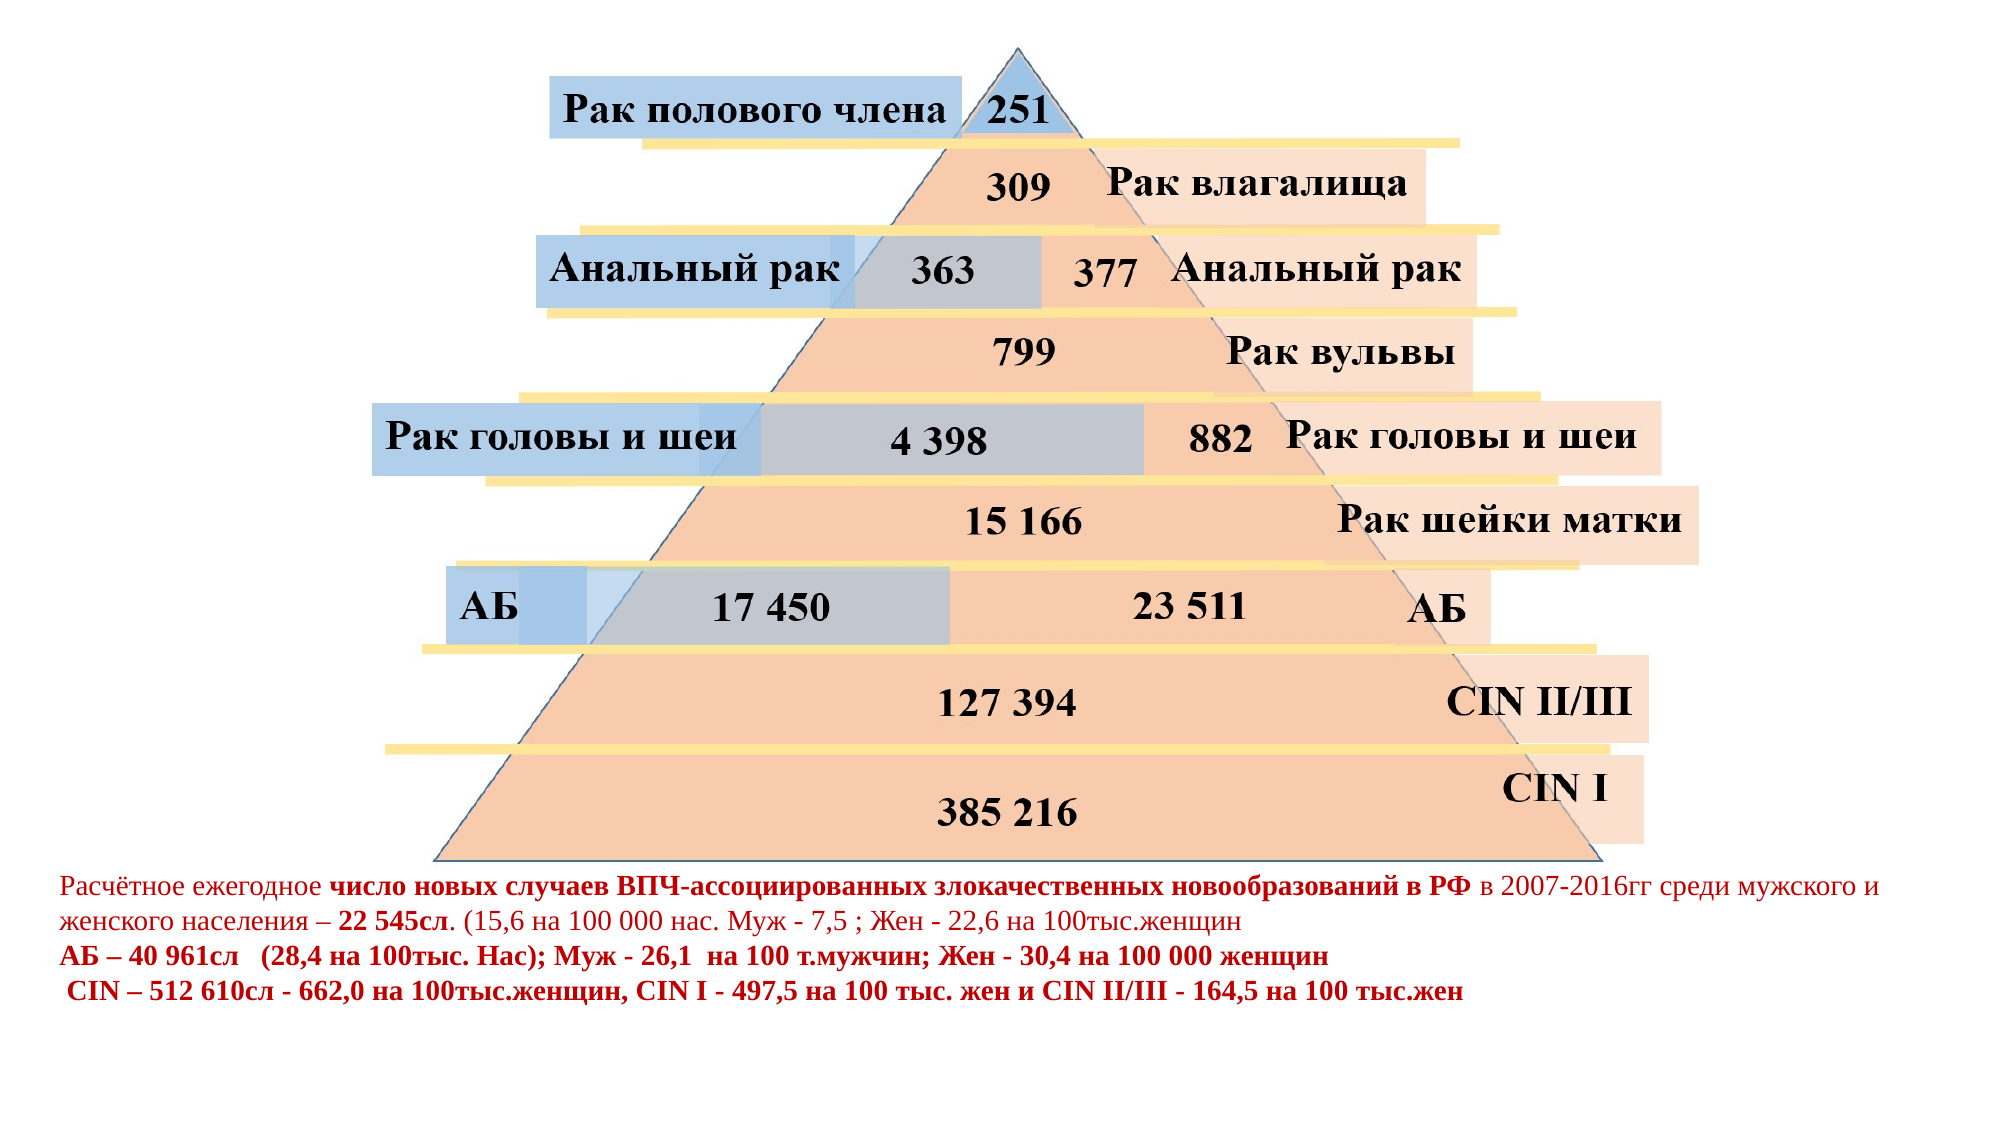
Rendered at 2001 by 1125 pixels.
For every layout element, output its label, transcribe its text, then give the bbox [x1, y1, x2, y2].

picture [322, 35, 1725, 891]
text_box Расчётное ежегодное число новых случаев ВПЧ-ассоциированных злокачественных новообразований в РФ в 2007-2016гг среди мужского и женского населения – 22 545сл. (15,6 на 100 000 нас. Муж - 7,5 ; Жен - 22,6 на 100тыс.женщин АБ – 40 961сл (28,4 на 100тыс. Нас); Муж - 26,1 на 100 т.мужчин; Жен - 30,4 на 100 000 женщин CIN – 512 610сл - 662,0 на 100тыс.женщин, CIN I - 497,5 на 100 тыс. жен и CIN II/III - 164,5 на 100 тыс.жен [44, 858, 1942, 1014]
